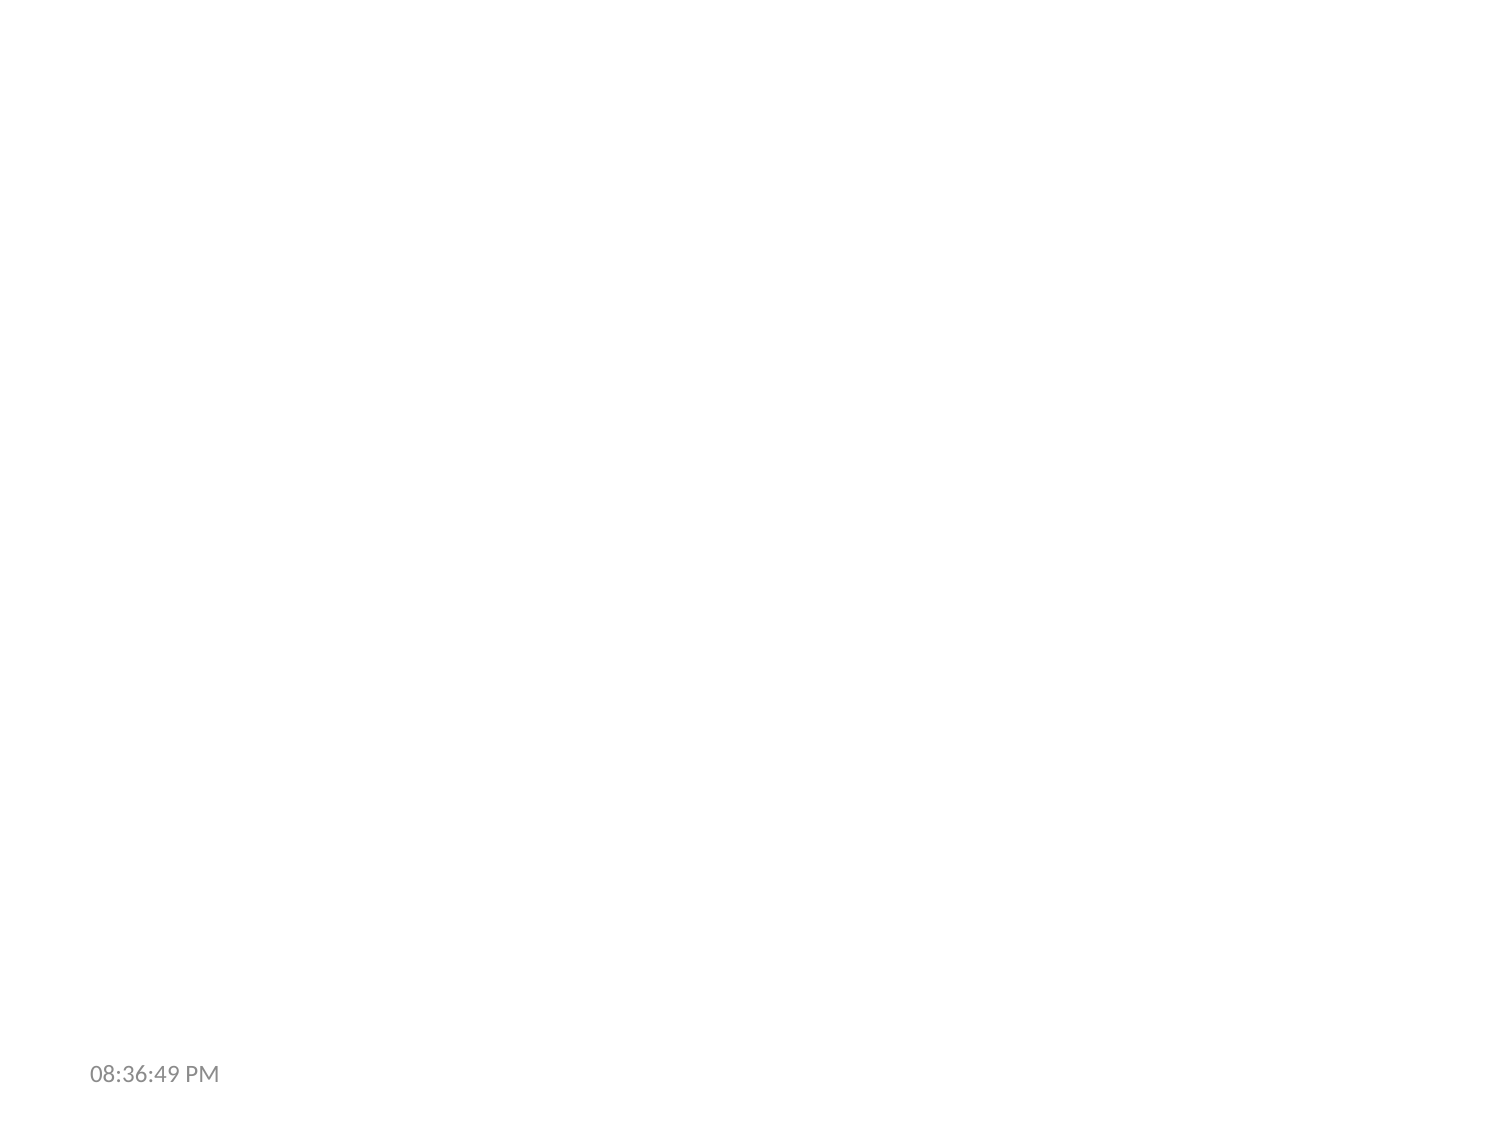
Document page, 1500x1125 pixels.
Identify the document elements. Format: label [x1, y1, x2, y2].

slide_number [75, 1042, 425, 1103]
